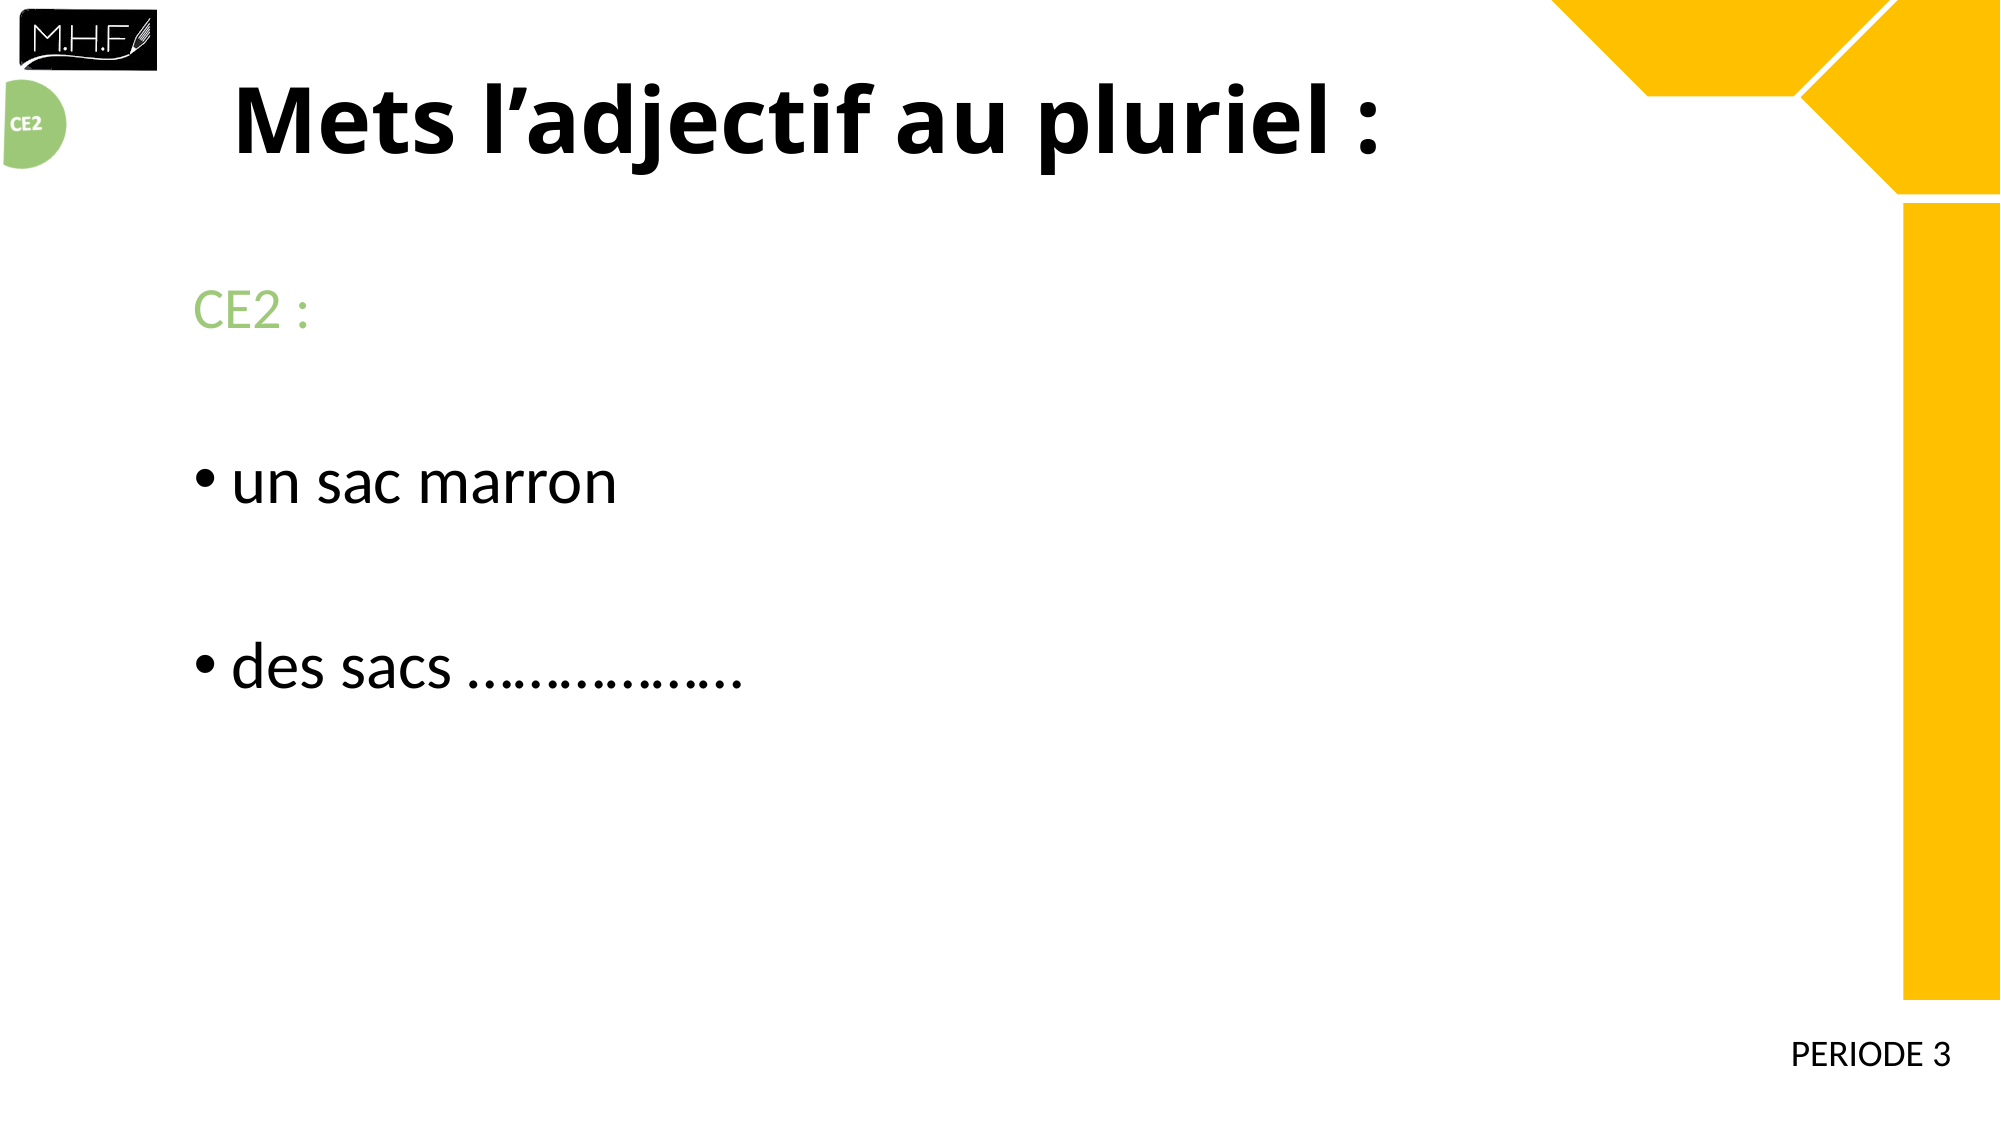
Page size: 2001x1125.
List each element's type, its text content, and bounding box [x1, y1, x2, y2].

text_box [1902, 202, 2000, 1001]
text_box [1549, 0, 1892, 98]
title Mets l’adjectif au pluriel : [216, 15, 1763, 233]
picture [0, 7, 157, 207]
text_box PERIODE 3 [1362, 1021, 1967, 1125]
text_box [1799, 0, 2000, 196]
text_box CE2 : un sac marron des sacs ……………… [178, 270, 1000, 985]
